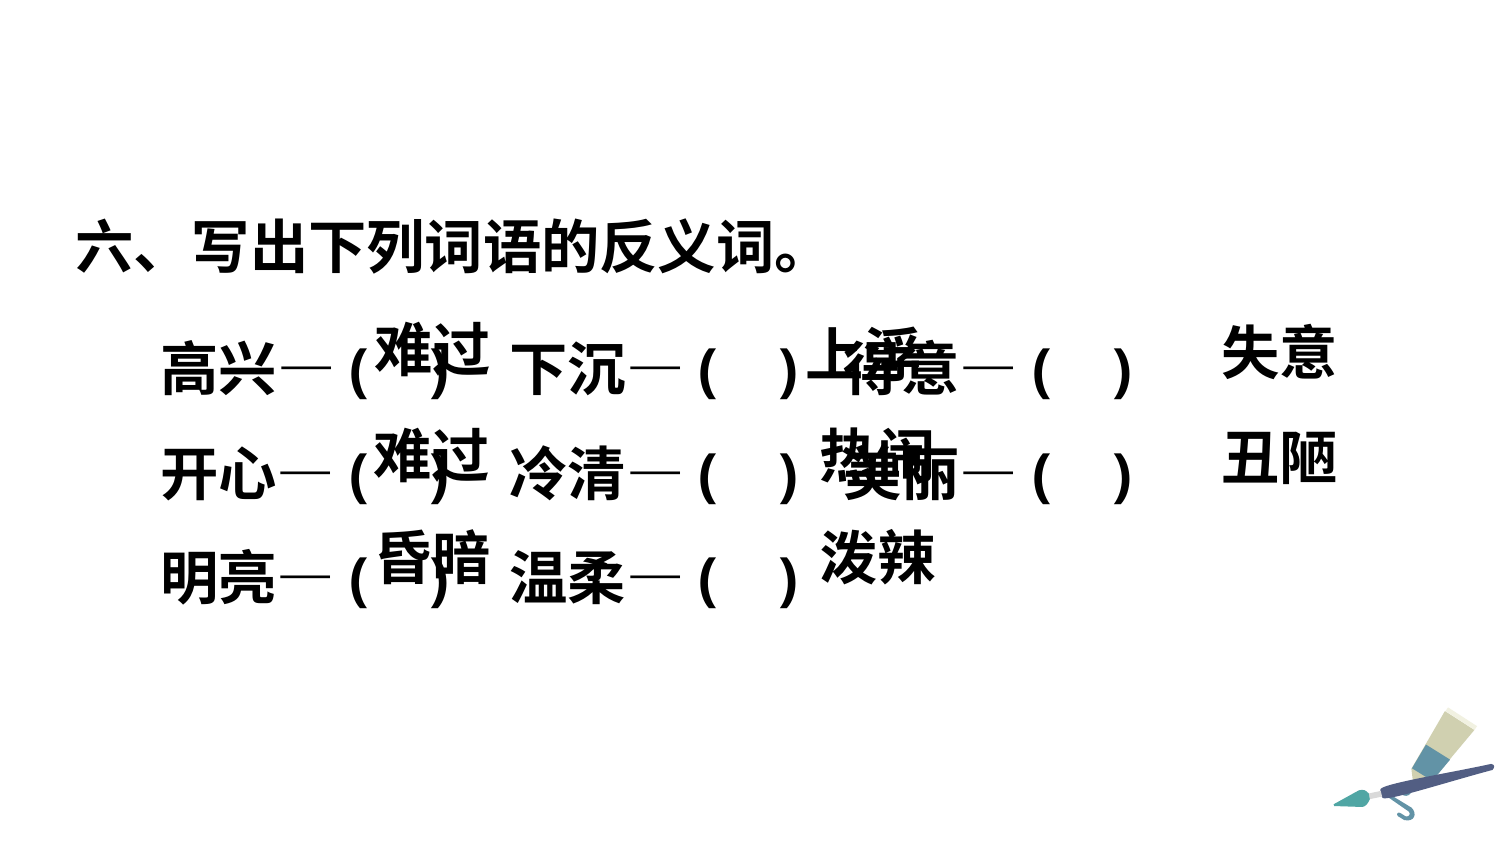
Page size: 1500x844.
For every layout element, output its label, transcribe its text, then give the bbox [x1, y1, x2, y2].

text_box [1358, 708, 1481, 844]
text_box 丑陋 [1206, 413, 1354, 499]
text_box 失意 [1206, 308, 1354, 394]
text_box 昏暗 [359, 513, 506, 599]
text_box 上浮 [790, 310, 938, 396]
text_box 六、写出下列词语的反义词。 [60, 167, 888, 288]
text_box 难过 [359, 305, 506, 391]
text_box 泼辣 [804, 513, 951, 599]
text_box 热闹 [804, 411, 951, 497]
text_box 高兴—( ) 下沉—( ) 得意—( ) 开心—( ) 冷清—( ) 美丽—( ) 明亮—( ) 温柔—( ) [145, 289, 1500, 619]
text_box 难过 [359, 411, 506, 497]
